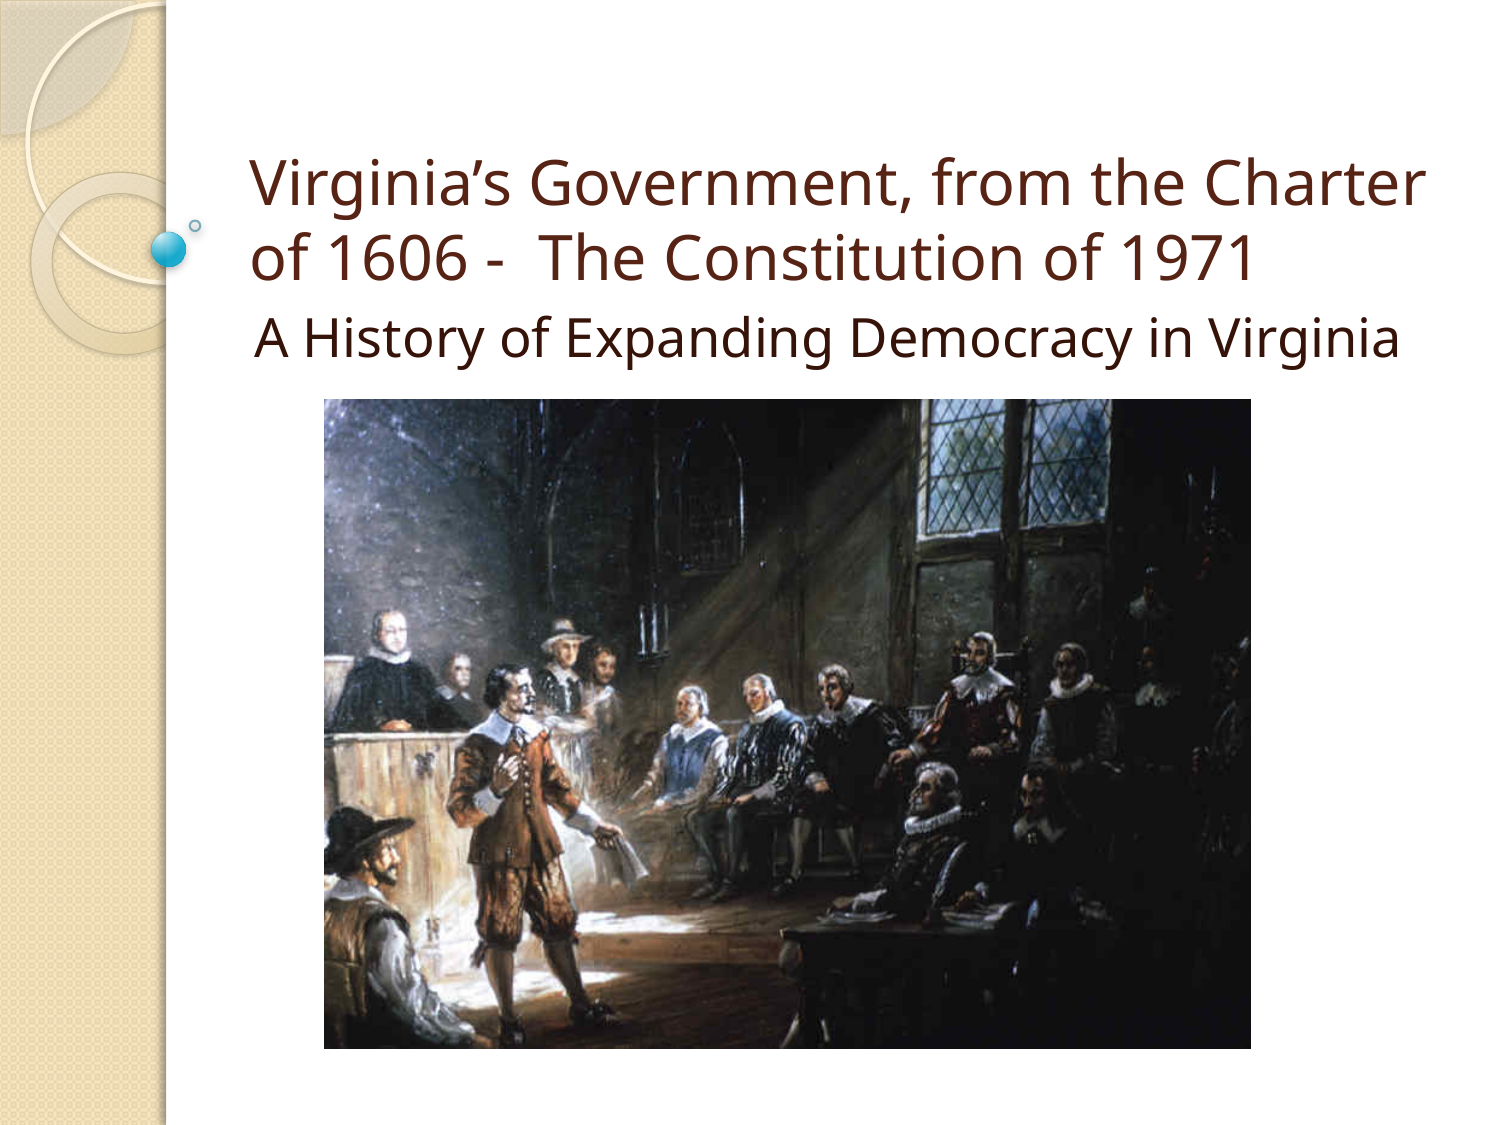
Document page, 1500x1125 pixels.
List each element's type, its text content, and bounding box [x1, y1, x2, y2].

subtitle A History of Expanding Democracy in Virginia [234, 303, 1450, 591]
title Virginia’s Government, from the Charter of 1606 - The Constitution of 1971 [234, 59, 1450, 301]
picture [324, 399, 1251, 1050]
